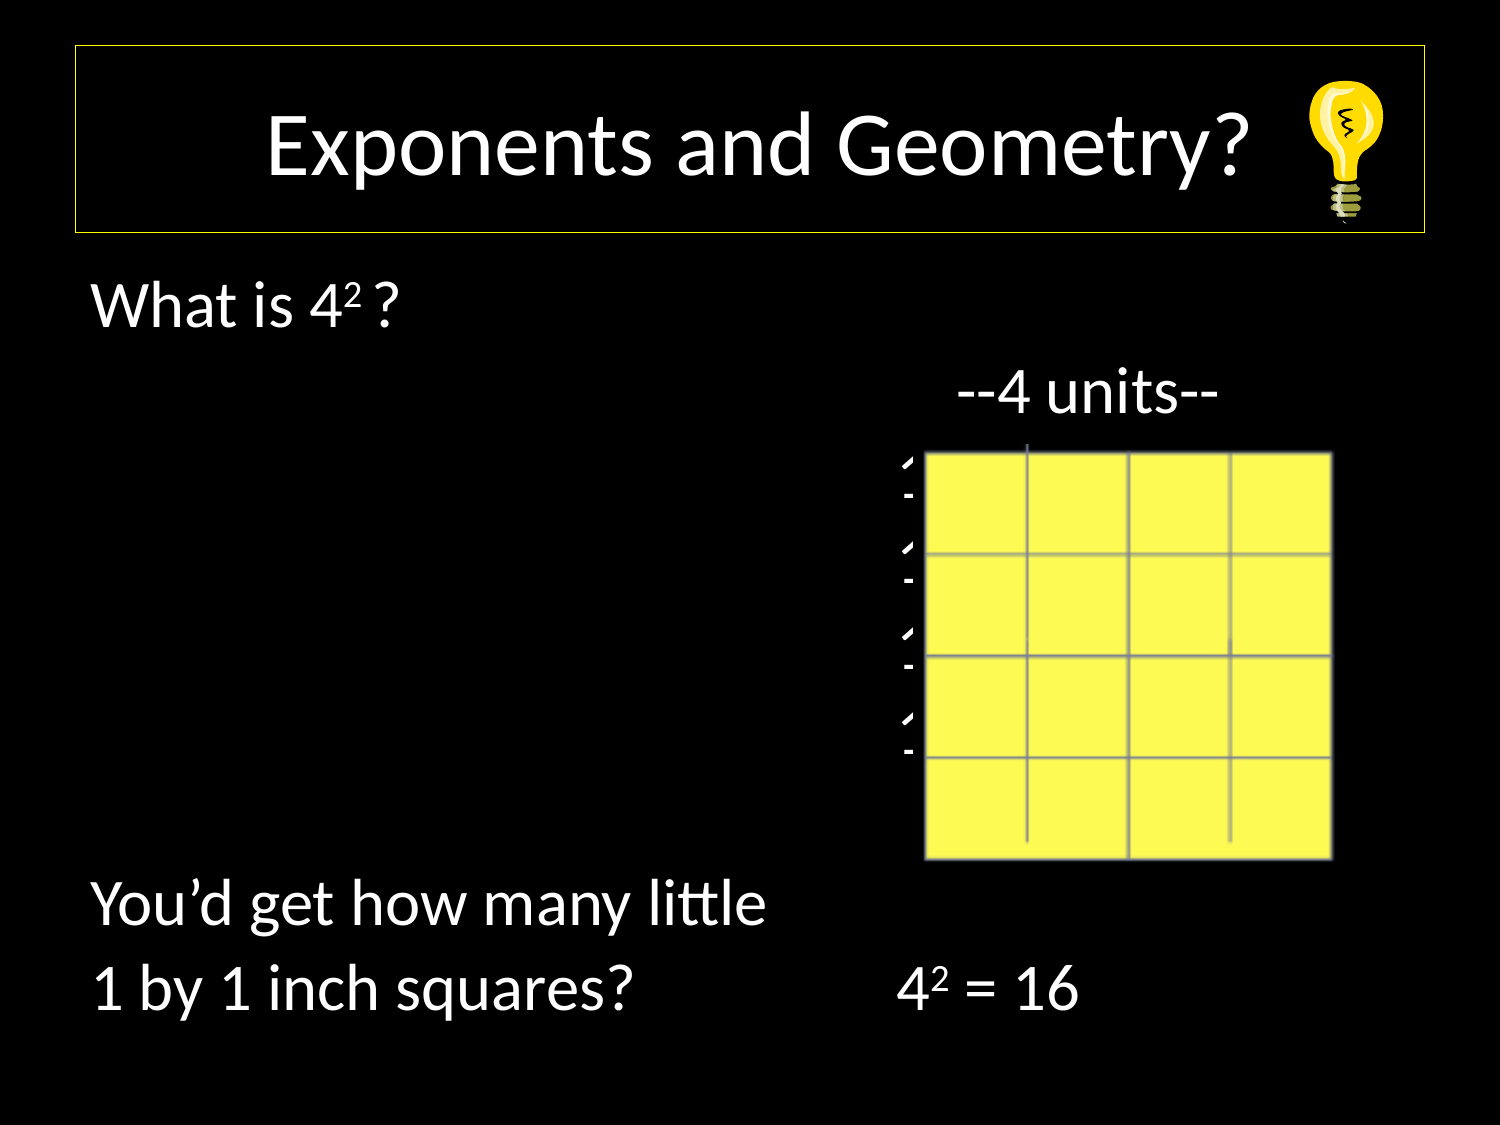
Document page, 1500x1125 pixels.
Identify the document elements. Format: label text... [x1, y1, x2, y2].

picture [1299, 74, 1392, 226]
picture [912, 444, 1342, 871]
list What is 42 ? --4 units-- 1 1 1 1 You’d get how many little 1 by 1 inch squares? 42 = 16 [75, 262, 1425, 1065]
title Exponents and Geometry? [75, 45, 1425, 233]
